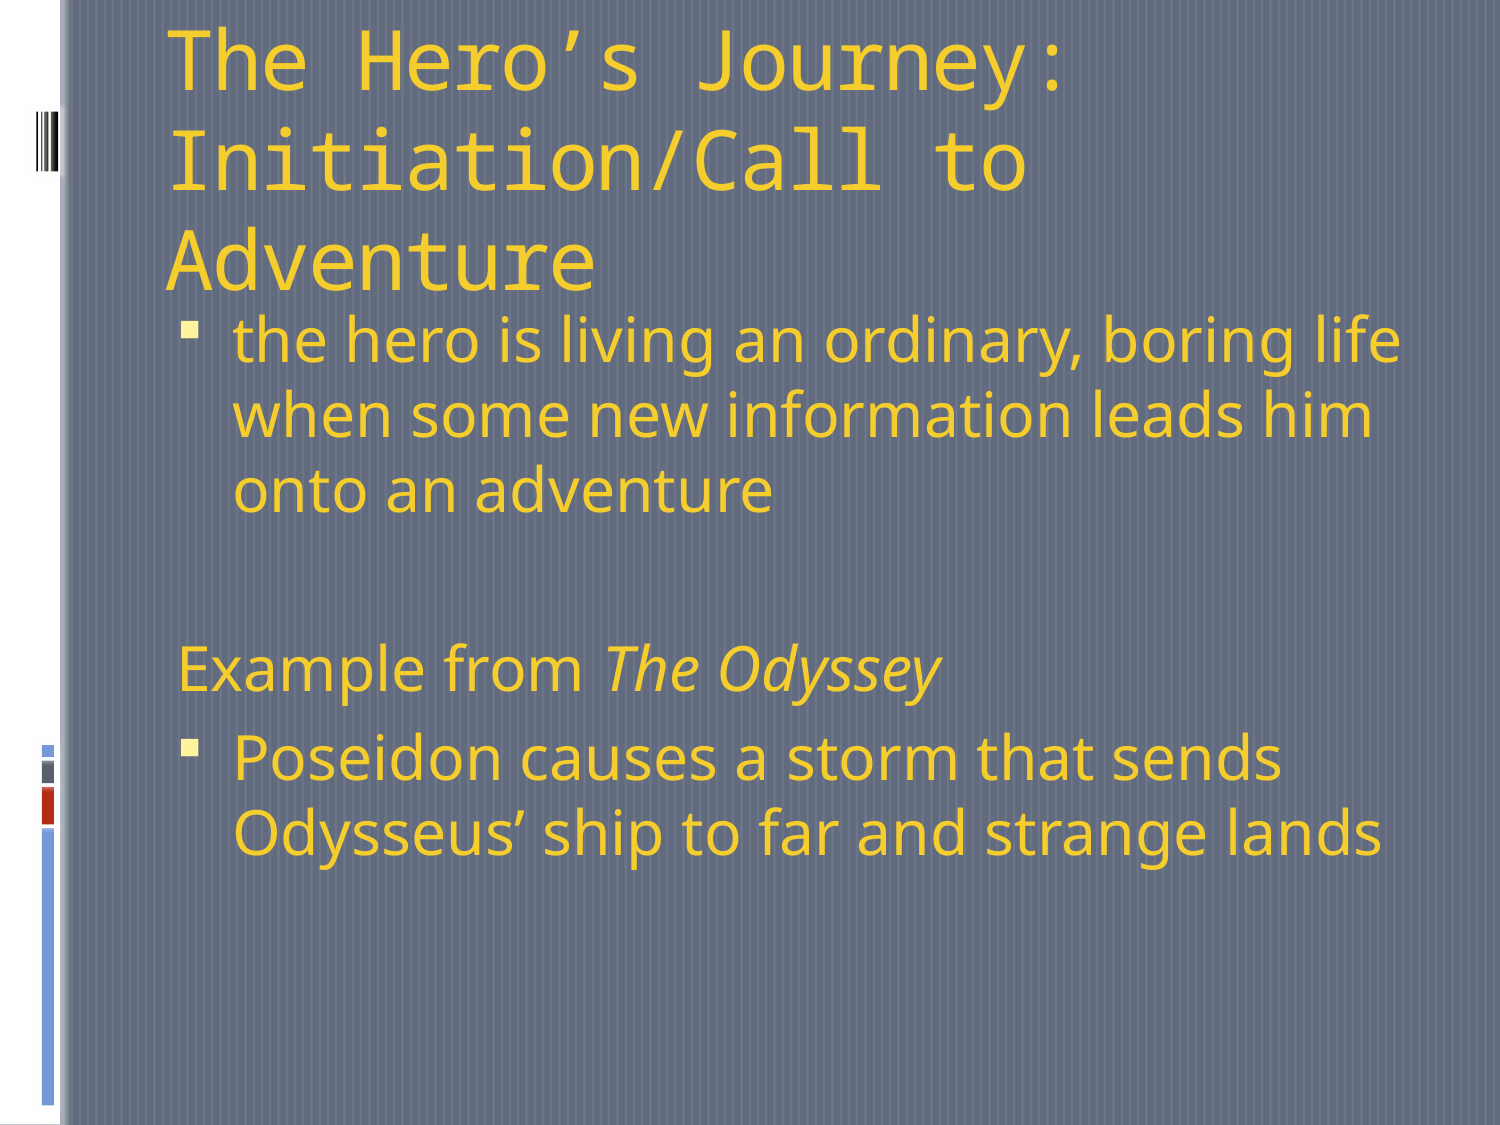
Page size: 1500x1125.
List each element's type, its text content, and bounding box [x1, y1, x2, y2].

title The Hero’s Journey: Initiation/Call to Adventure [150, 0, 1425, 234]
list the hero is living an ordinary, boring life when some new information leads him onto an adventure Example from The Odyssey Poseidon causes a storm that sends Odysseus’ ship to far and strange lands [150, 292, 1425, 1043]
